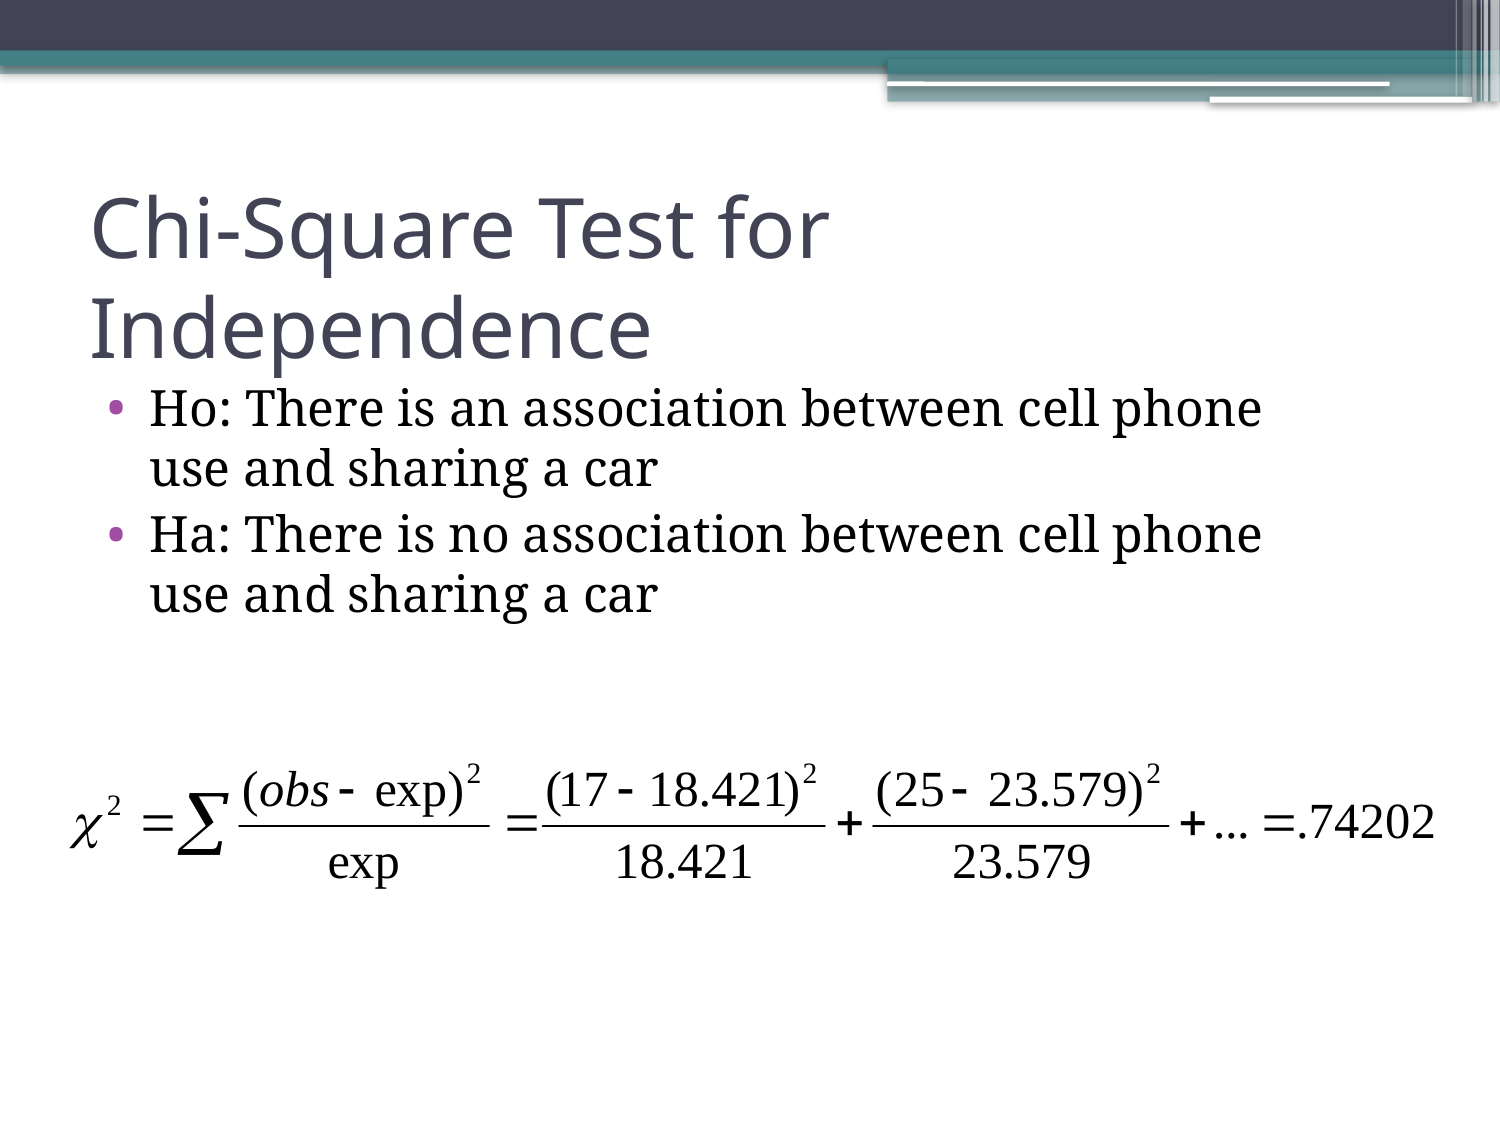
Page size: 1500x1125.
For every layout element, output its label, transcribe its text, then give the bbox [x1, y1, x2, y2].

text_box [62, 749, 1446, 898]
title Chi-Square Test for Independence [75, 187, 1425, 363]
list Ho: There is an association between cell phone use and sharing a car Ha: There is no association between cell phone use and sharing a car [75, 368, 1363, 613]
